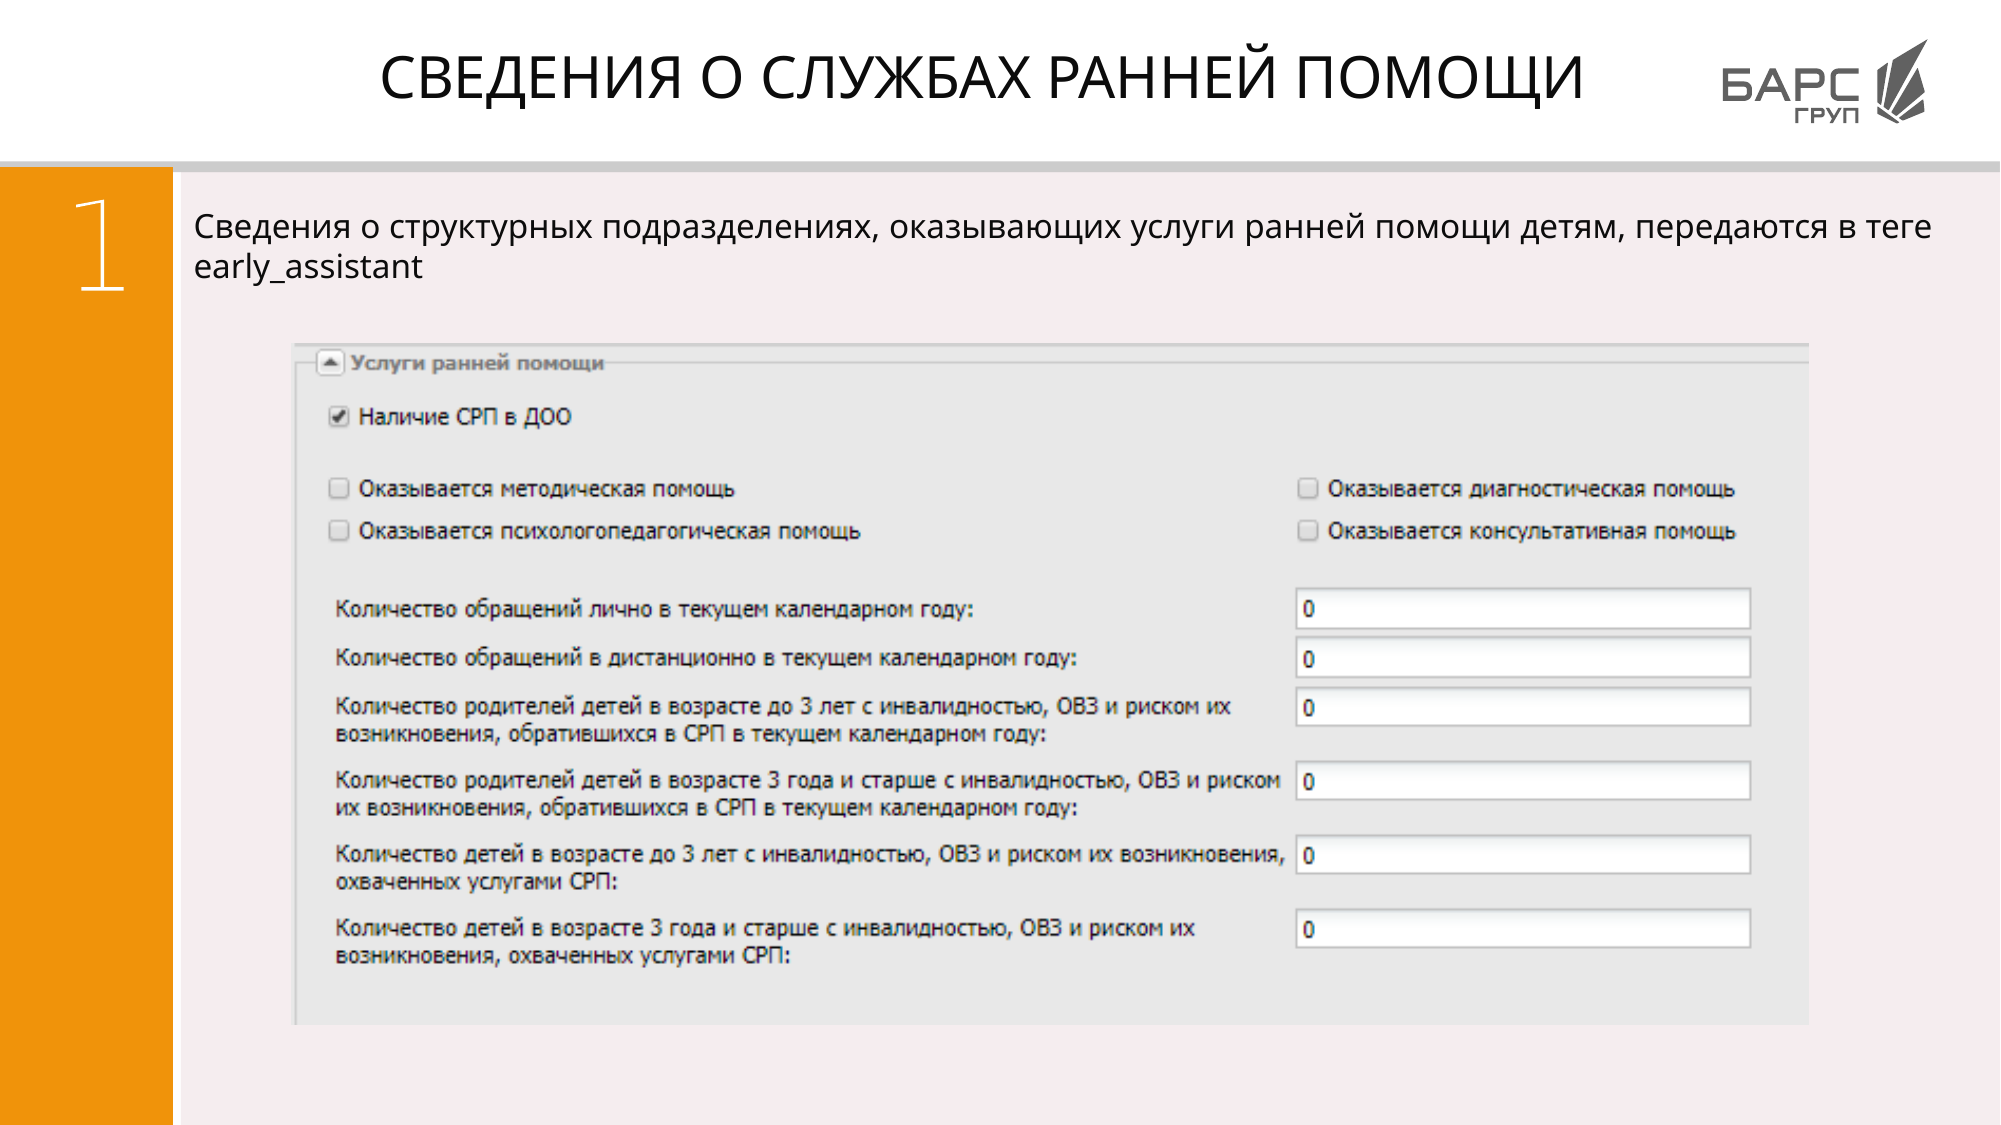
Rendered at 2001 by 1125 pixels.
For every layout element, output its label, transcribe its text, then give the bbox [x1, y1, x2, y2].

text_box [0, 165, 175, 1125]
text_box [0, 159, 2000, 174]
text_box [179, 174, 2000, 1125]
text_box [189, 185, 1985, 940]
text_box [1722, 39, 1928, 124]
text_box СВЕДЕНИЯ О СЛУЖБАХ РАННЕЙ ПОМОЩИ [52, 44, 1717, 119]
text_box [76, 199, 124, 291]
text_box Сведения о структурных подразделениях, оказывающих услуги ранней помощи детям, передаются в теге early_assistant [176, 196, 1969, 374]
text_box [0, 0, 2000, 159]
picture [291, 343, 1809, 1025]
